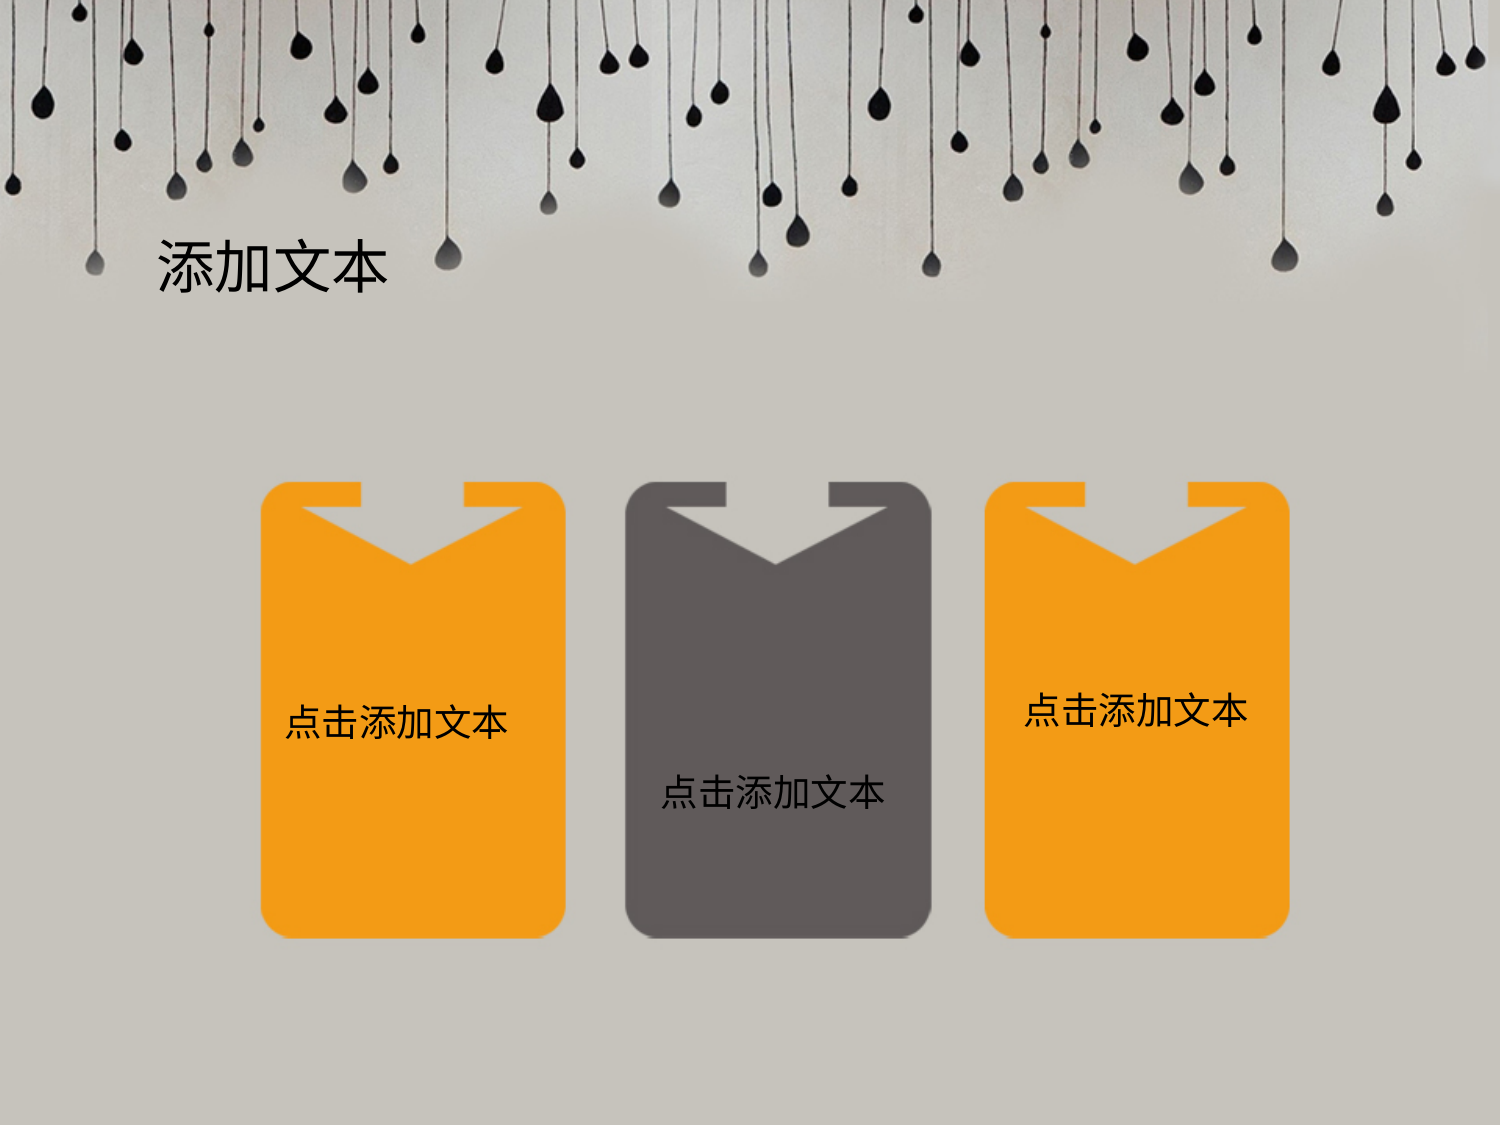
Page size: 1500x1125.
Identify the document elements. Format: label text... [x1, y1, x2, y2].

text_box 点击添加文本 [1009, 679, 1264, 740]
text_box 点击添加文本 [269, 691, 563, 752]
text_box 添加文本 [142, 222, 405, 308]
picture [0, 0, 1500, 1125]
text_box 点击添加文本 [646, 761, 901, 822]
